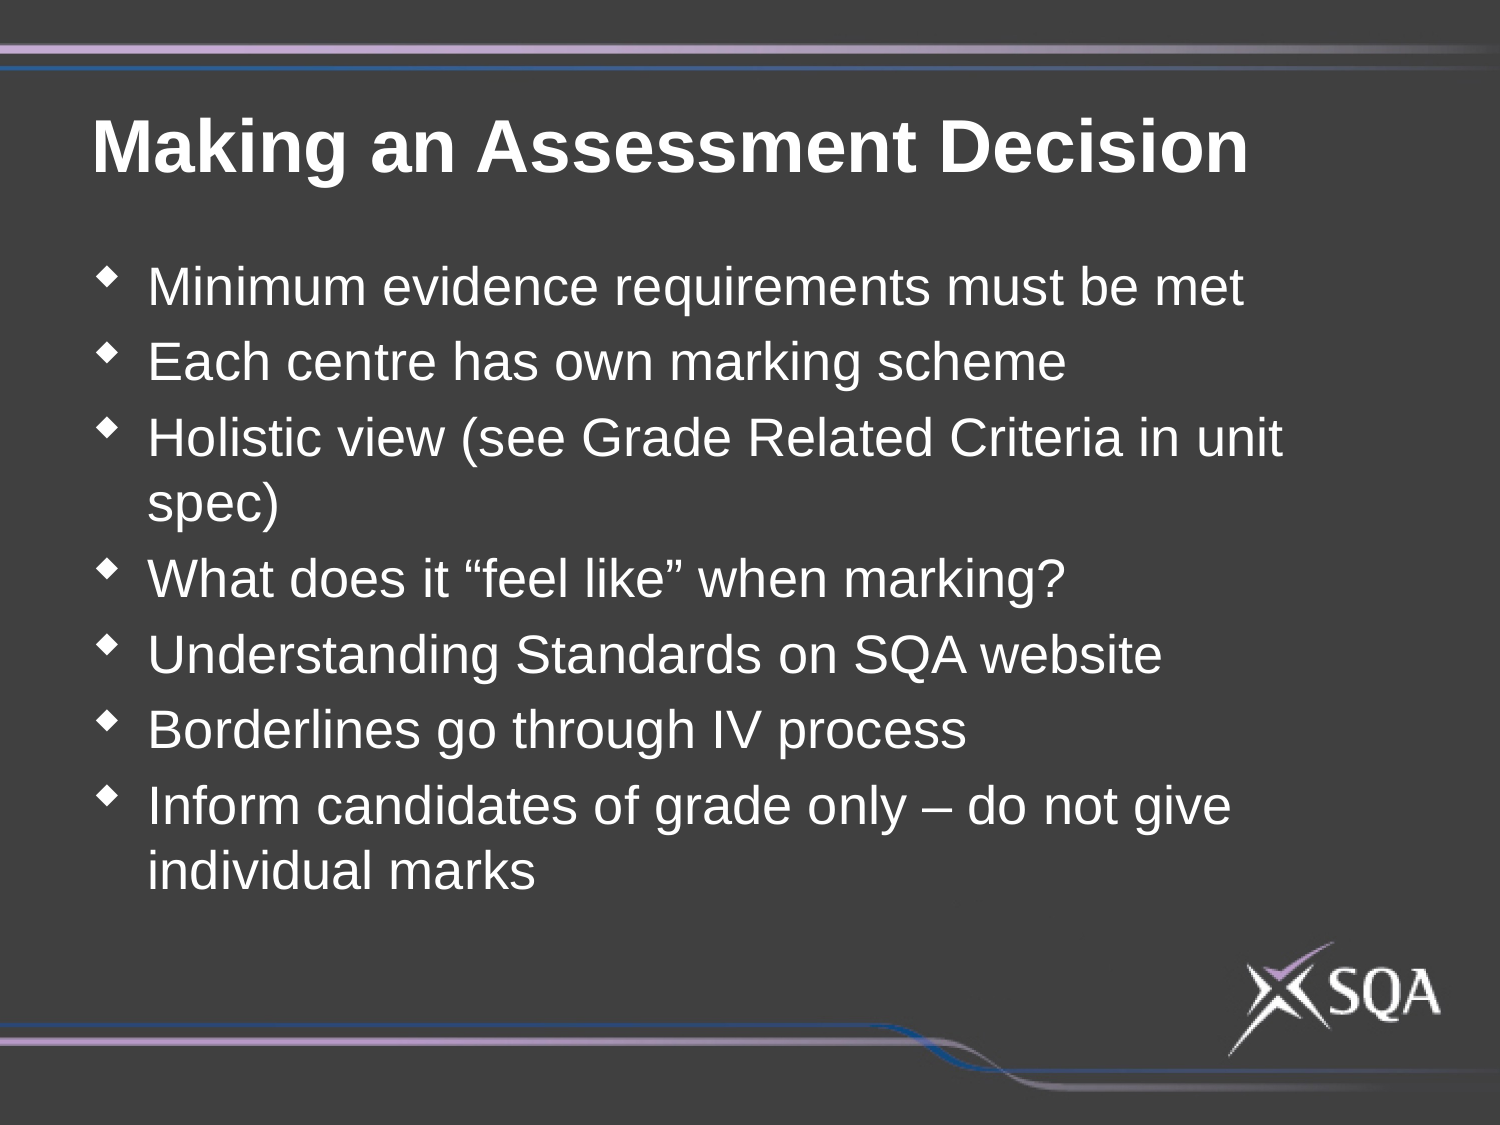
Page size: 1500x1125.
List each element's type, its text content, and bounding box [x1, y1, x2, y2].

text_box Making an Assessment Decision [76, 89, 1427, 220]
text_box Minimum evidence requirements must be met Each centre has own marking scheme Holistic view (see Grade Related Criteria in unit spec) What does it “feel like” when marking? Understanding Standards on SQA website Borderlines go through IV process Inform candidates of grade only – do not give individual marks [76, 243, 1412, 882]
picture [0, 0, 1500, 1125]
